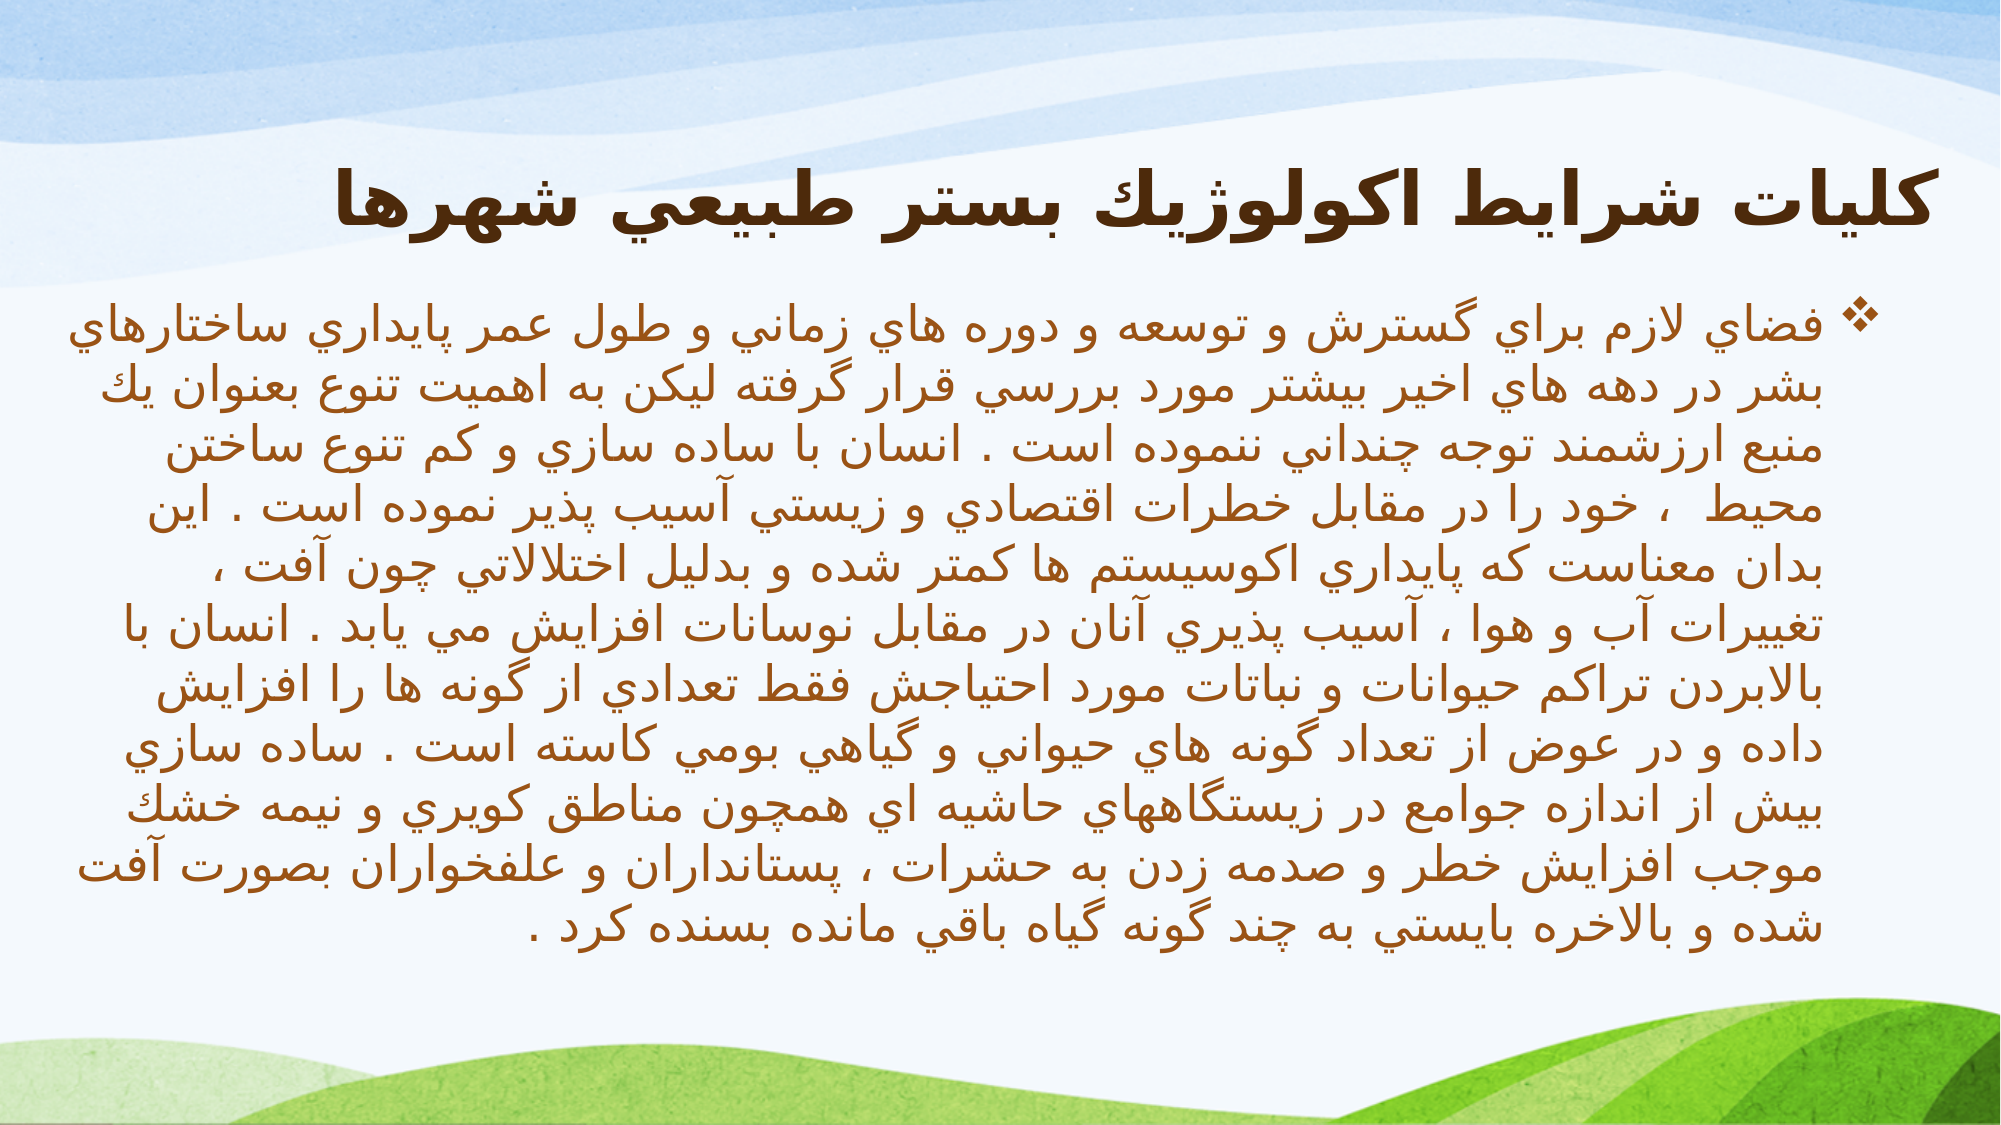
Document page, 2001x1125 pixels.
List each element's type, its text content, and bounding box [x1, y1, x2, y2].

picture [0, 0, 2001, 1125]
title كليات شرايط اكولوژيك بستر طبيعي شهرها [305, 139, 1956, 340]
list فضاي لازم براي گسترش و توسعه و دوره هاي زماني و طول عمر پايداري ساختارهاي بشر در دهه هاي اخير بيشتر مورد بررسي قرار گرفته ليكن به اهميت تنوع بعنوان يك منبع ارزشمند توجه چنداني ننموده است . انسان با ساده سازي و كم تنوع ساختن محيط ، خود را در مقابل خطرات اقتصادي و زيستي آسيب پذير نموده است . اين بدان معناست كه پايداري اكوسيستم ها كمتر شده و بدليل اختلالاتي چون آفت ، تغييرات آب و هوا ، آسيب پذيري آنان در مقابل نوسانات افزايش مي يابد . انسان با بالابردن تراكم حيوانات و نباتات مورد احتياجش فقط تعدادي از گونه ها را افزايش داده و در عوض از تعداد گونه هاي حيواني و گياهي بومي كاسته است . ساده سازي بيش از اندازه جوامع در زيستگاههاي حاشيه اي همچون مناطق كويري و نيمه خشك موجب افزايش خطر و صدمه زدن به حشرات ، پستانداران و علفخواران بصورت آفت شده و بالاخره بايستي به چند گونه گياه باقي مانده بسنده كرد . [46, 283, 1899, 1056]
